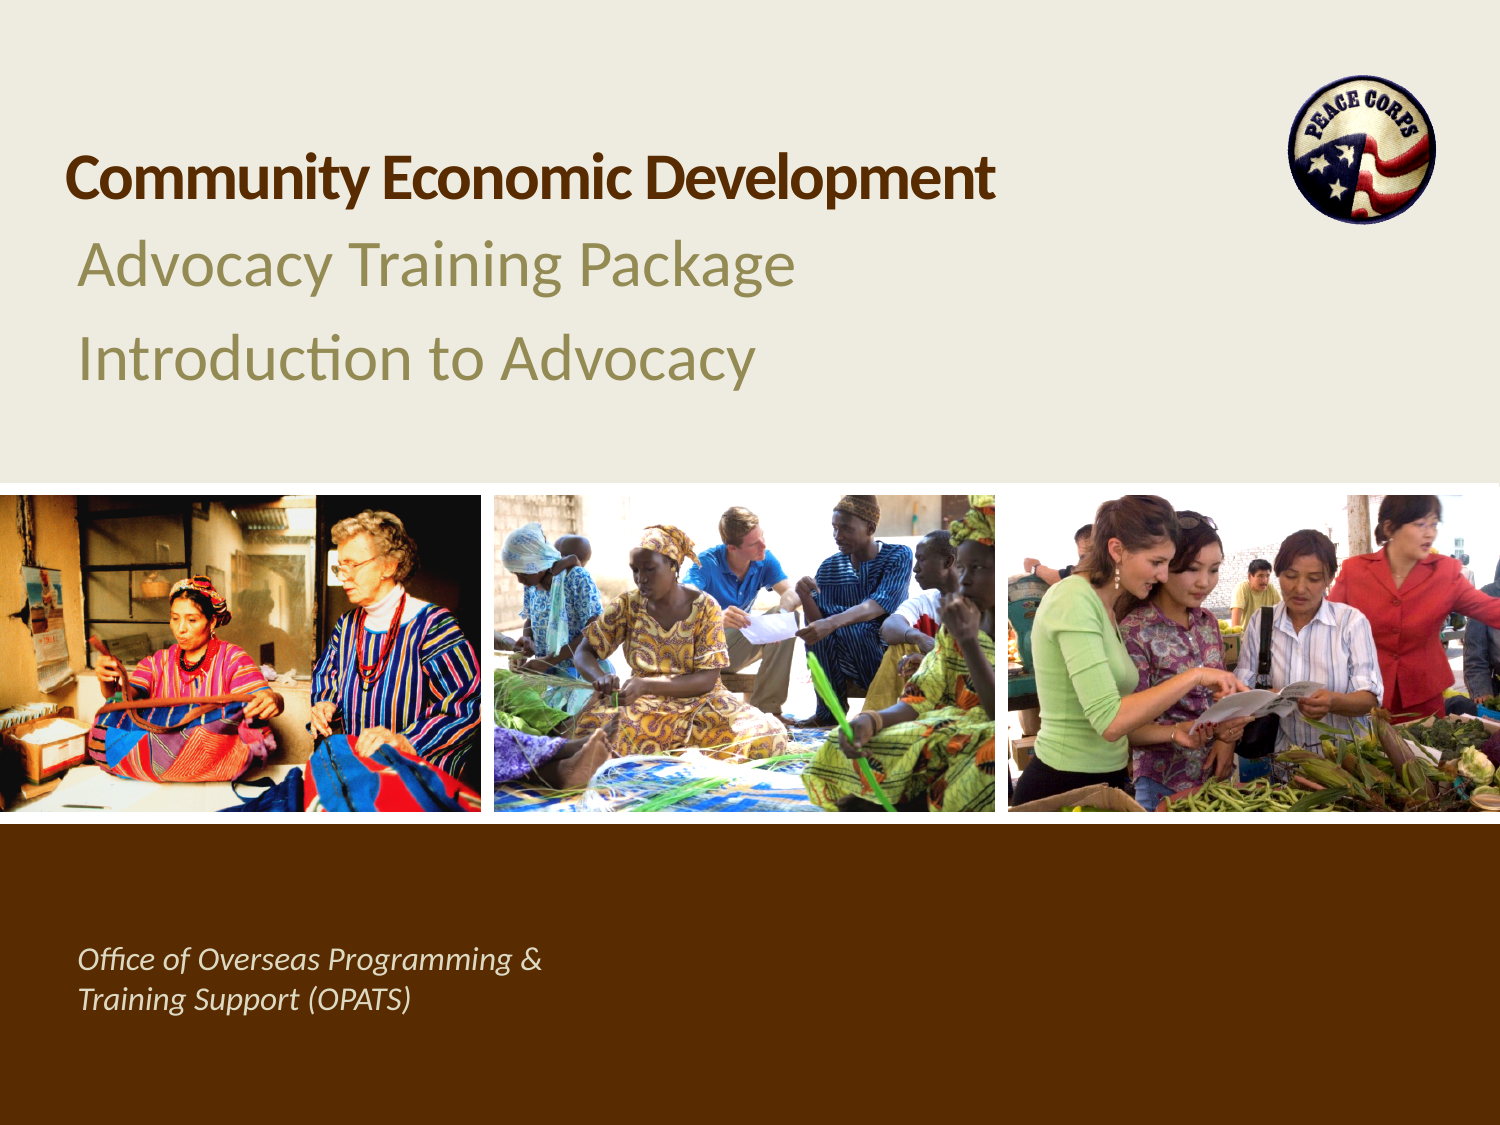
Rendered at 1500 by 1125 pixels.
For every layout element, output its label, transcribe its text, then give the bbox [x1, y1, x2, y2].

title Community Economic Development [50, 112, 1200, 313]
picture [0, 495, 481, 812]
subtitle Advocacy Training Package Introduction to Advocacy [62, 212, 1025, 450]
